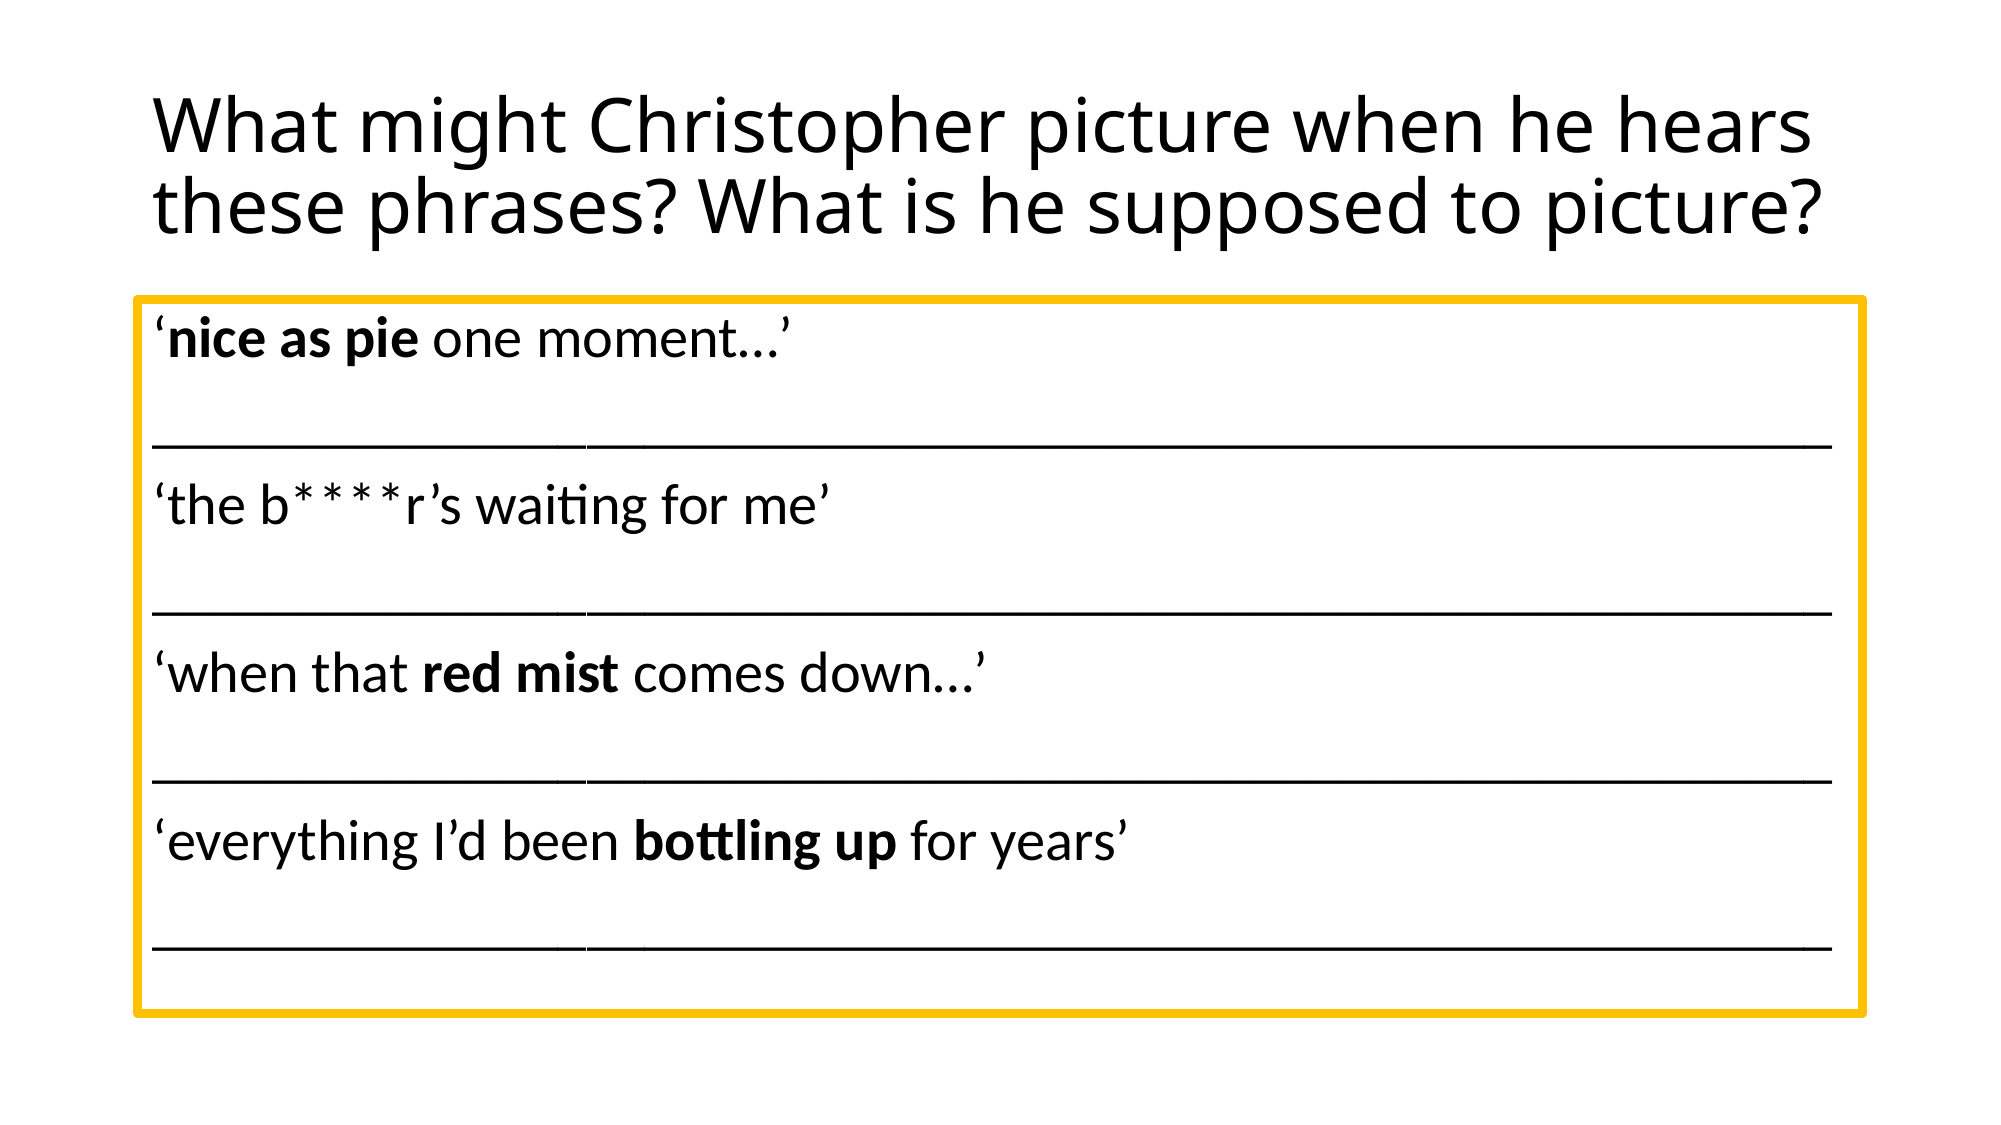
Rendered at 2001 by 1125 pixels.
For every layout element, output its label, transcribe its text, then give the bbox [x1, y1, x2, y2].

title What might Christopher picture when he hears these phrases? What is he supposed to picture? [137, 59, 1863, 278]
list ‘nice as pie one moment…’ __________________________________________________________ ‘the b****r’s waiting for me’ __________________________________________________________ ‘when that red mist comes down…’ __________________________________________________________ ‘everything I’d been bottling up for years’ __________________________________________________________ [137, 299, 1863, 1014]
